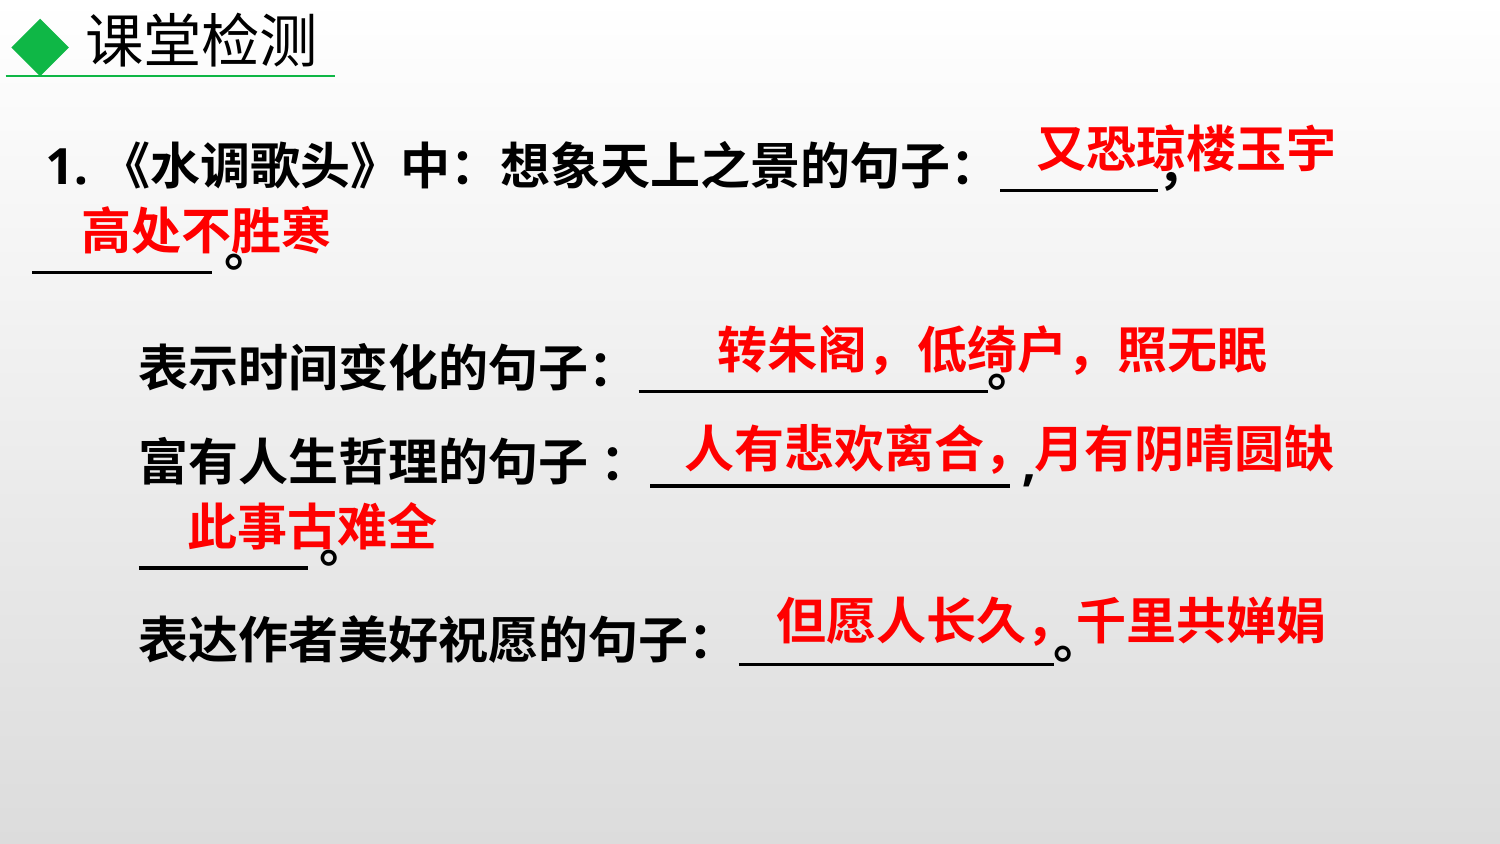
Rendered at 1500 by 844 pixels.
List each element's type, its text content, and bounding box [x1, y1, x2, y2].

text_box 人有悲欢离合，月有阴晴圆缺 [669, 421, 1456, 485]
text_box 但愿人长久，千里共婵娟 [761, 582, 1424, 657]
text_box 表示时间变化的句子： 。 [123, 298, 1500, 404]
text_box 高处不胜寒 [67, 192, 347, 268]
text_box 表达作者美好祝愿的句子： 。 [123, 571, 1500, 682]
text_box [5, 0, 336, 83]
text_box 富有人生哲理的句子 ： , 。 [123, 411, 1500, 571]
text_box 1.《水调歌头》中：想象天上之景的句子： ， 。 [17, 115, 1447, 285]
text_box 又恐琼楼玉宇 [1021, 109, 1424, 185]
text_box 转朱阁，低绮户，照无眠 [702, 310, 1365, 386]
text_box 此事古难全 [172, 487, 453, 563]
